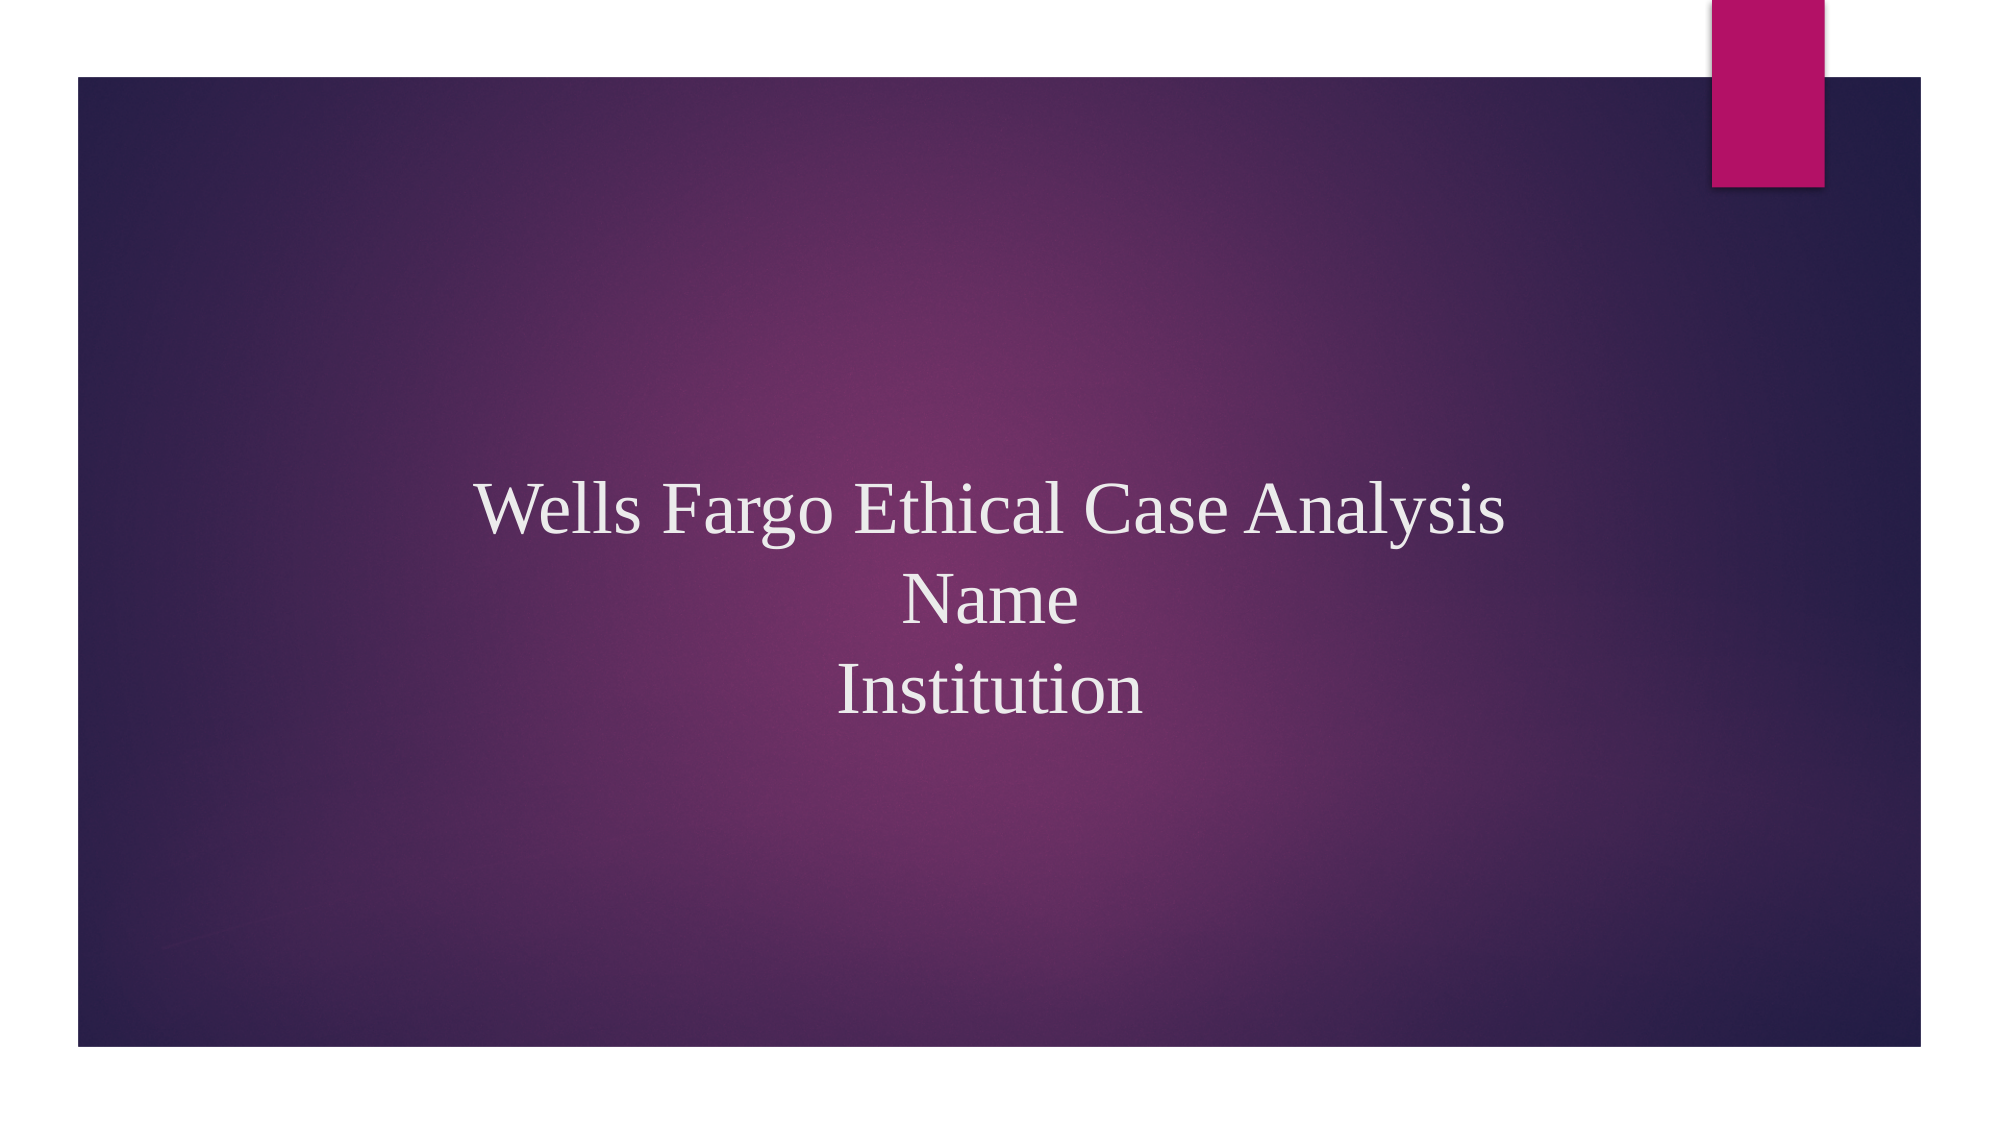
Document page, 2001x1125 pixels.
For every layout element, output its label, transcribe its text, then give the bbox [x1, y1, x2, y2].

title Wells Fargo Ethical Case Analysis Name Institution [242, 406, 1739, 737]
